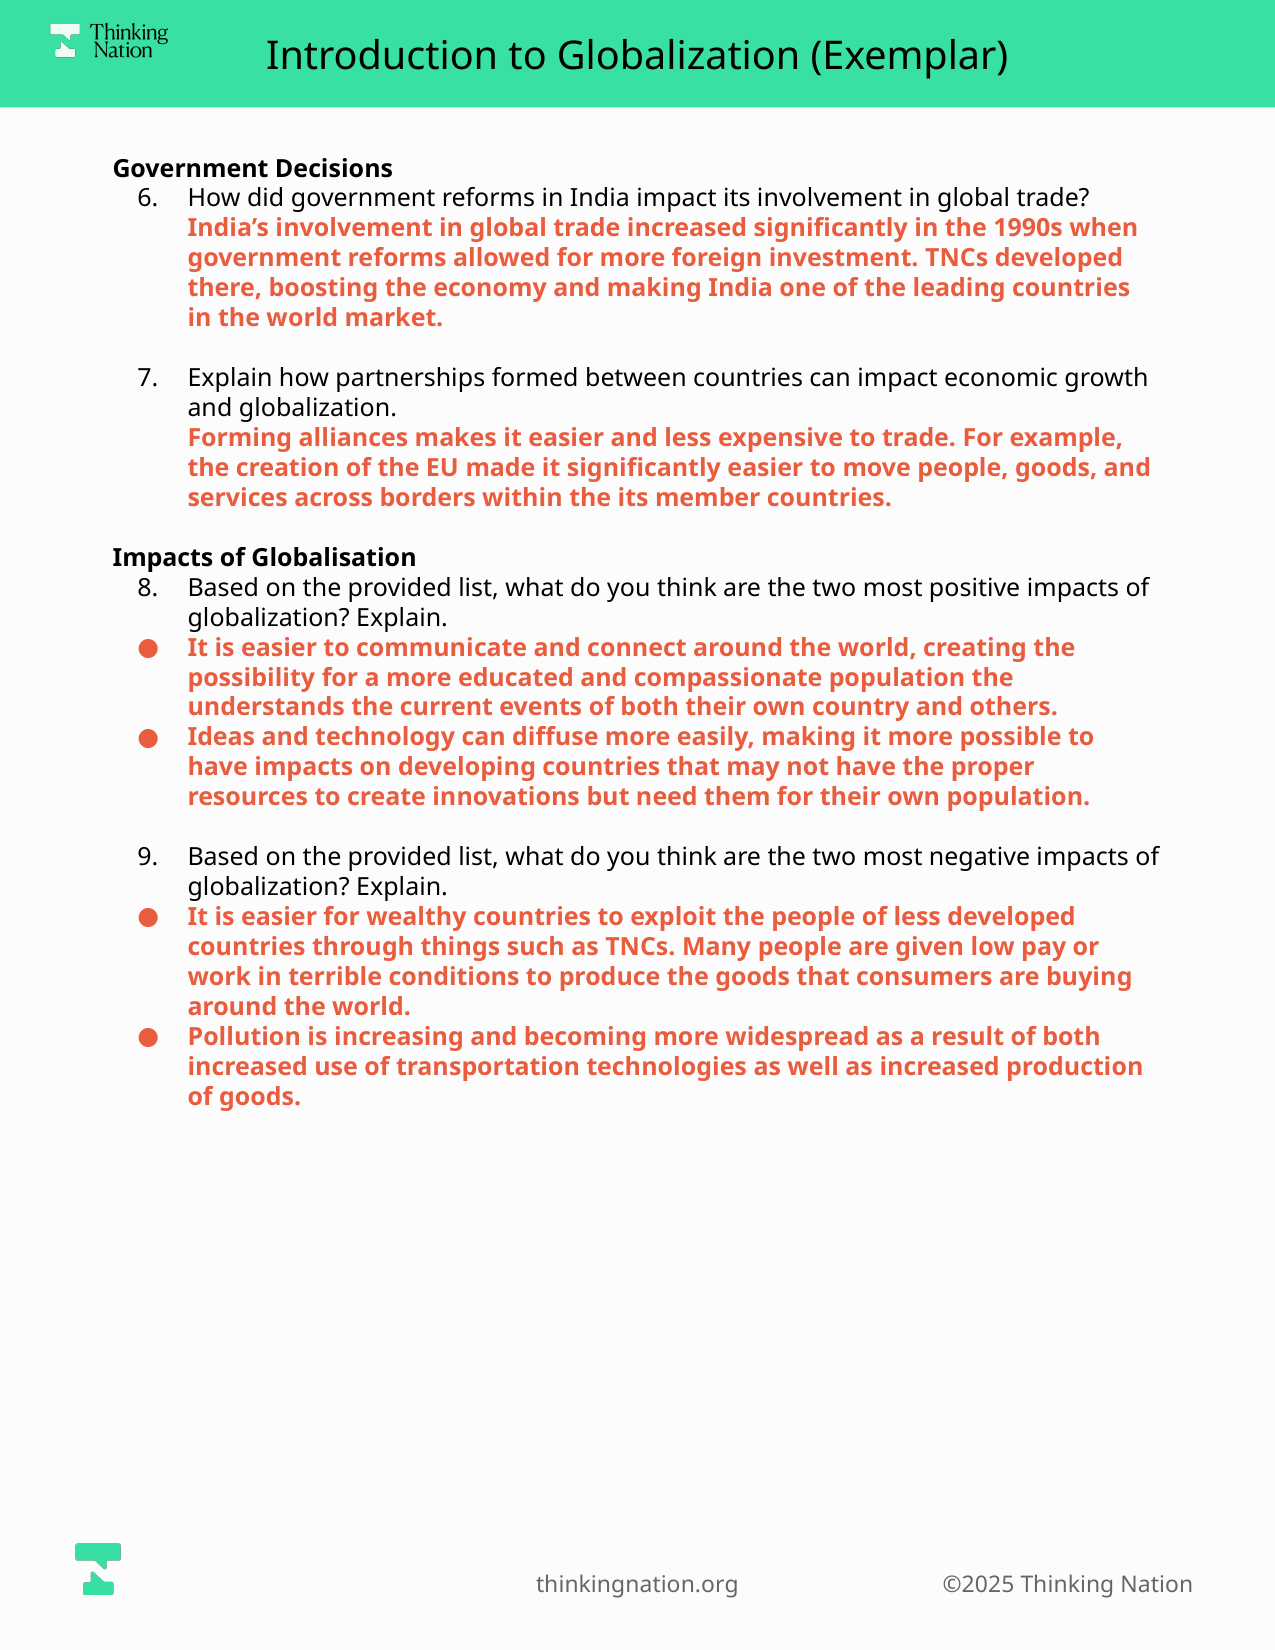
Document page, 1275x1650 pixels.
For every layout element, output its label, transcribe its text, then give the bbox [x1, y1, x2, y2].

text_box Government Decisions How did government reforms in India impact its involvement in global trade? India’s involvement in global trade increased significantly in the 1990s when government reforms allowed for more foreign investment. TNCs developed there, boosting the economy and making India one of the leading countries in the world market. Explain how partnerships formed between countries can impact economic growth and globalization. Forming alliances makes it easier and less expensive to trade. For example, the creation of the EU made it significantly easier to move people, goods, and services across borders within the its member countries. Impacts of Globalisation Based on the provided list, what do you think are the two most positive impacts of globalization? Explain. It is easier to communicate and connect around the world, creating the possibility for a more educated and compassionate population the understands the current events of both their own country and others. Ideas and technology can diffuse more easily, making it more possible to have impacts on developing countries that may not have the proper resources to create innovations but need them for their own population. Based on the provided list, what do you think are the two most negative impacts of globalization? Explain. It is easier for wealthy countries to exploit the people of less developed countries through things such as TNCs. Many people are given low pay or work in terrible conditions to produce the goods that consumers are buying around the world. Pollution is increasing and becoming more widespread as a result of both increased use of transportation technologies as well as increased production of goods. [97, 132, 1178, 1160]
text_box thinkingnation.org [486, 1553, 789, 1605]
text_box ©2025 Thinking Nation [907, 1553, 1210, 1605]
picture [36, 12, 172, 69]
text_box Introduction to Globalization (Exemplar) [0, 0, 1275, 108]
picture [62, 1533, 134, 1605]
